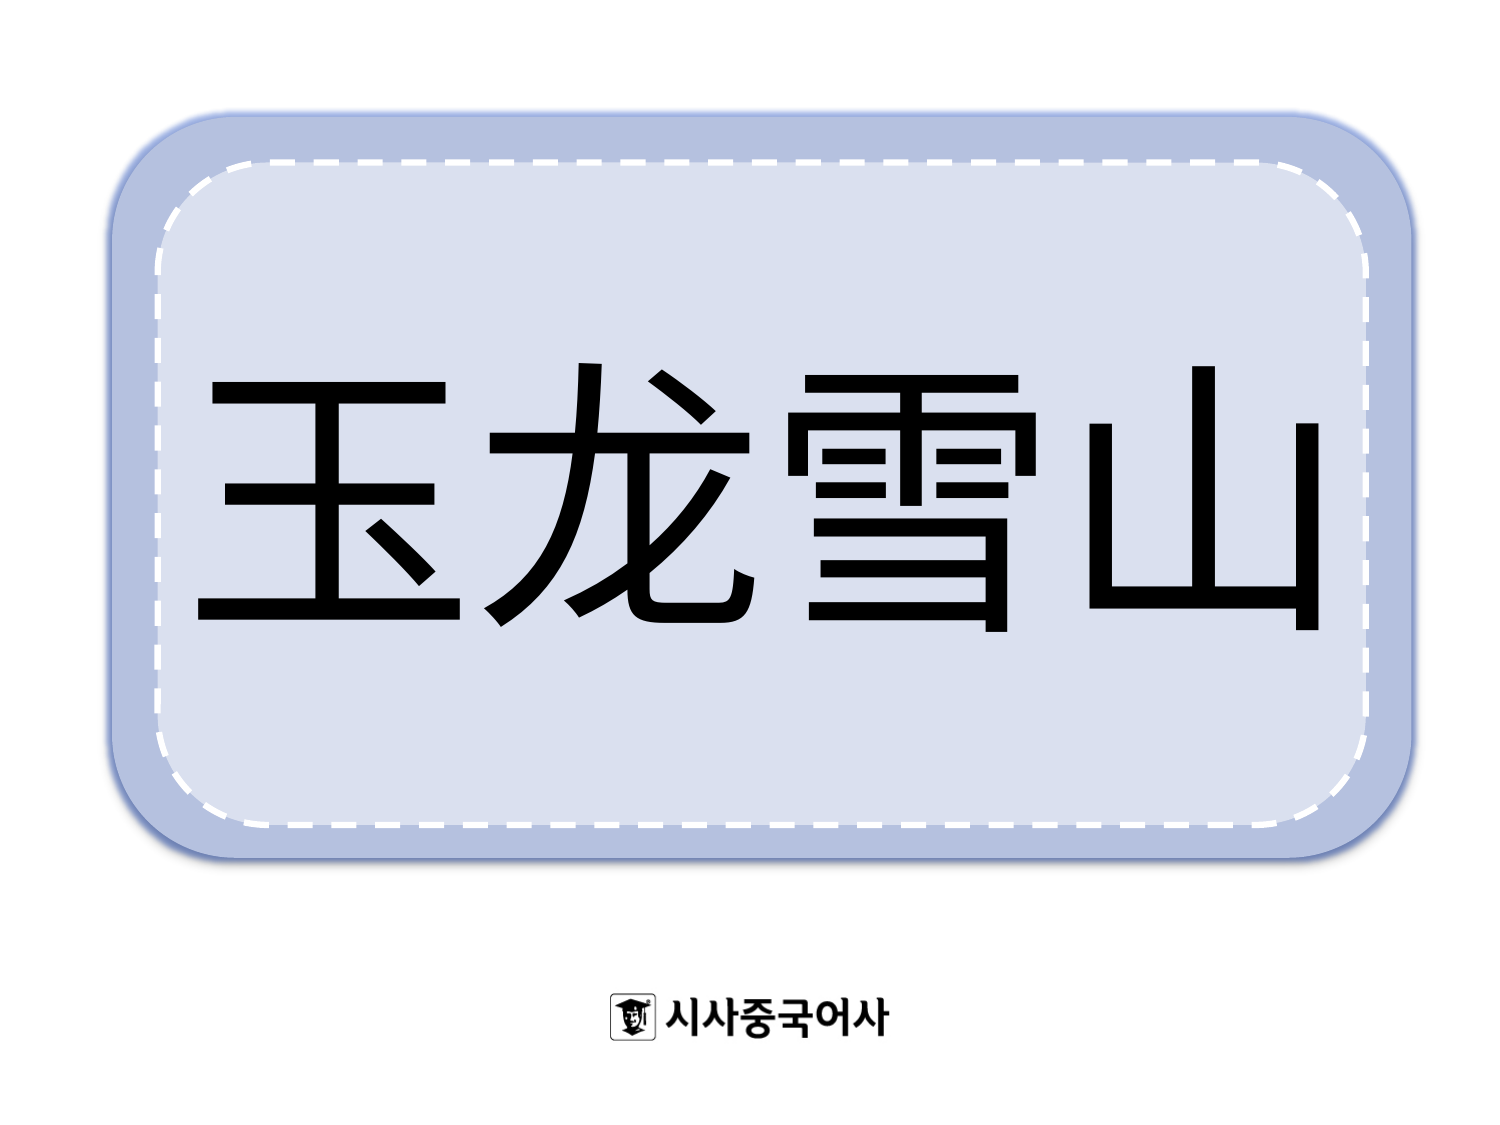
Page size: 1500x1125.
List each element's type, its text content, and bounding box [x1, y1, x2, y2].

text_box 玉龙雪山 [162, 160, 1371, 824]
picture [602, 987, 898, 1047]
